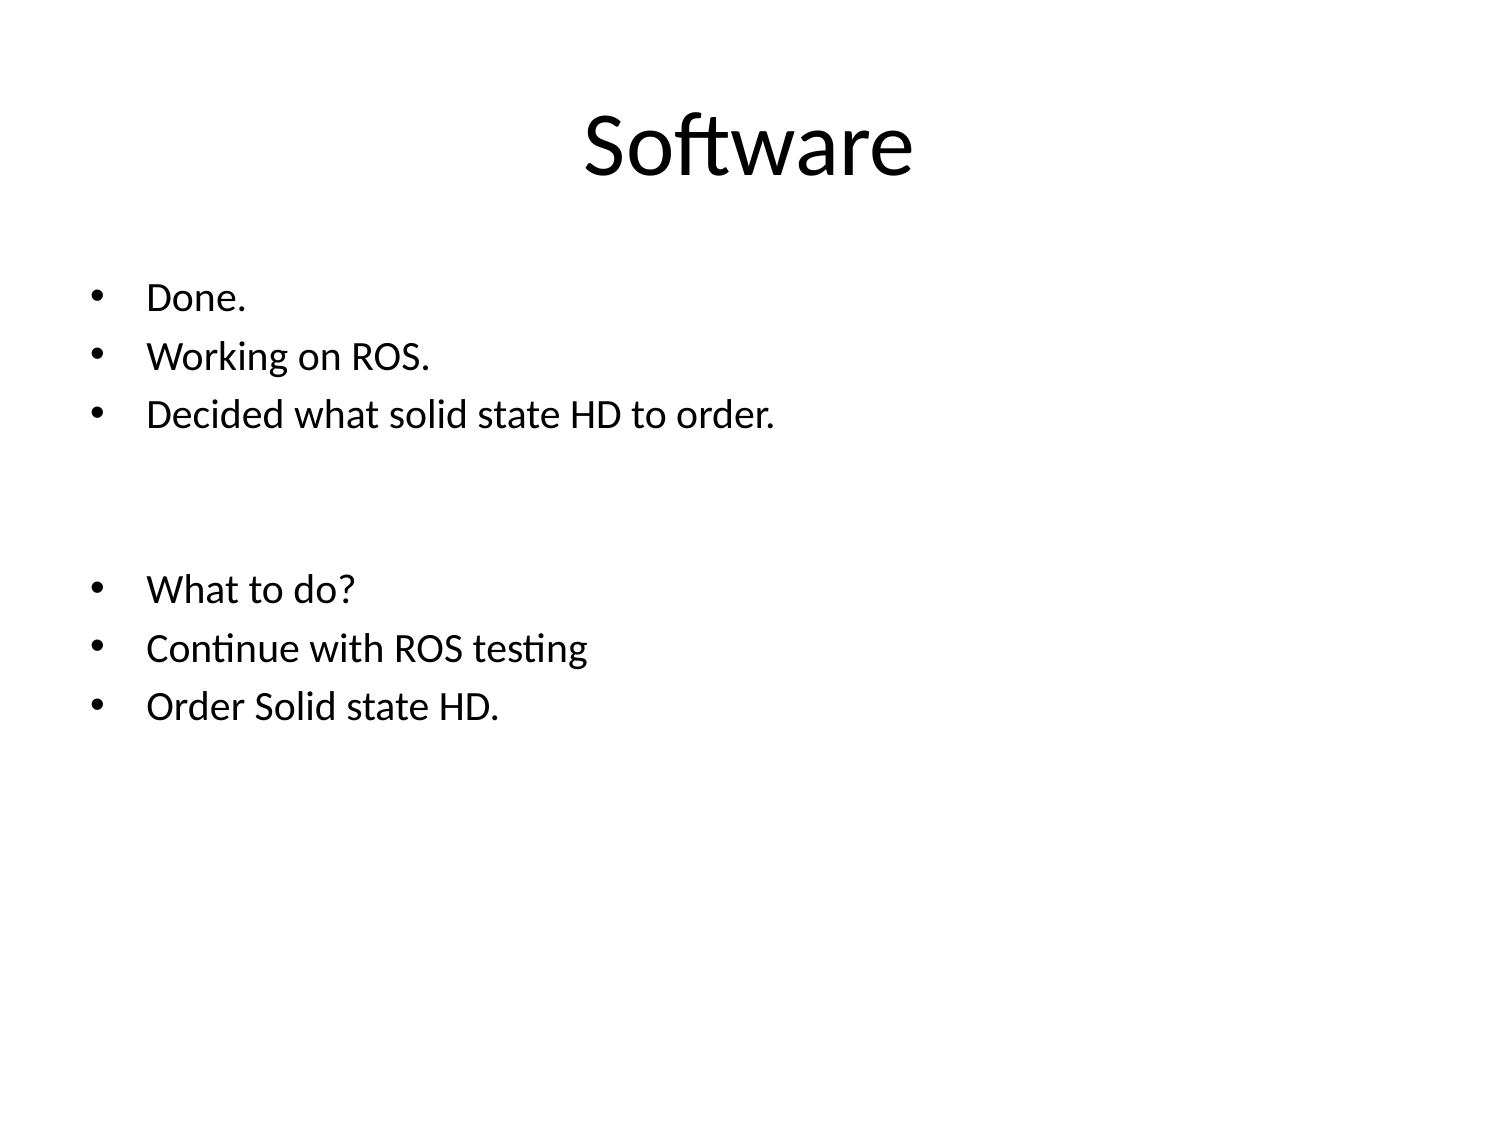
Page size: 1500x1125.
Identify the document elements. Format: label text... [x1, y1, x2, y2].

title Software [75, 45, 1425, 233]
list Done. Working on ROS. Decided what solid state HD to order. What to do? Continue with ROS testing Order Solid state HD. [75, 262, 1425, 1005]
